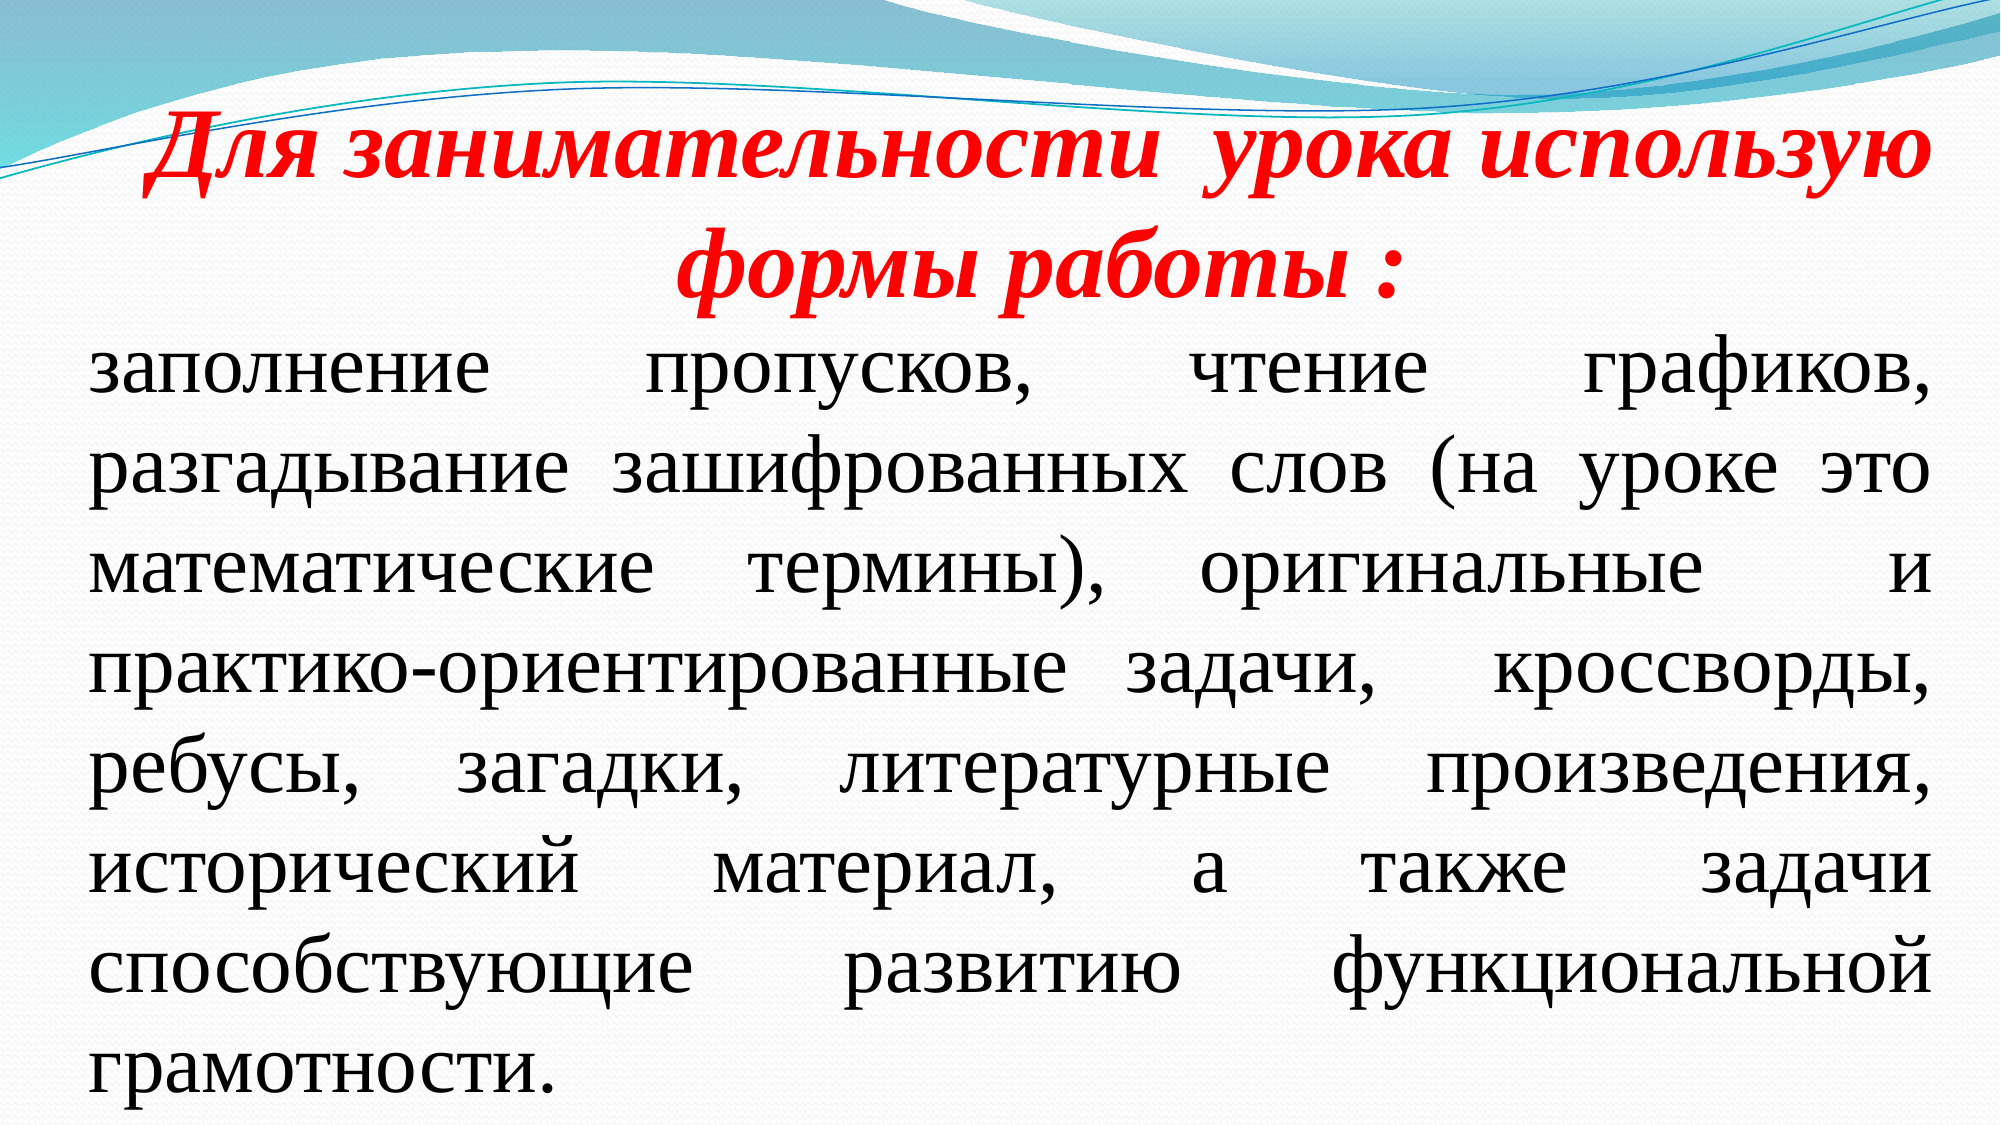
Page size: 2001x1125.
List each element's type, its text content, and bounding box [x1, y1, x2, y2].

text_box заполнение пропусков, чтение графиков, разгадывание зашифрованных слов (на уроке это математические термины), оригинальные и практико-ориентированные задачи, кроссворды, ребусы, загадки, литературные произведения, исторический материал, а также задачи способствующие развитию функциональной грамотности. [74, 302, 1950, 1117]
text_box Для занимательности урока использую формы работы : [85, 70, 2000, 325]
